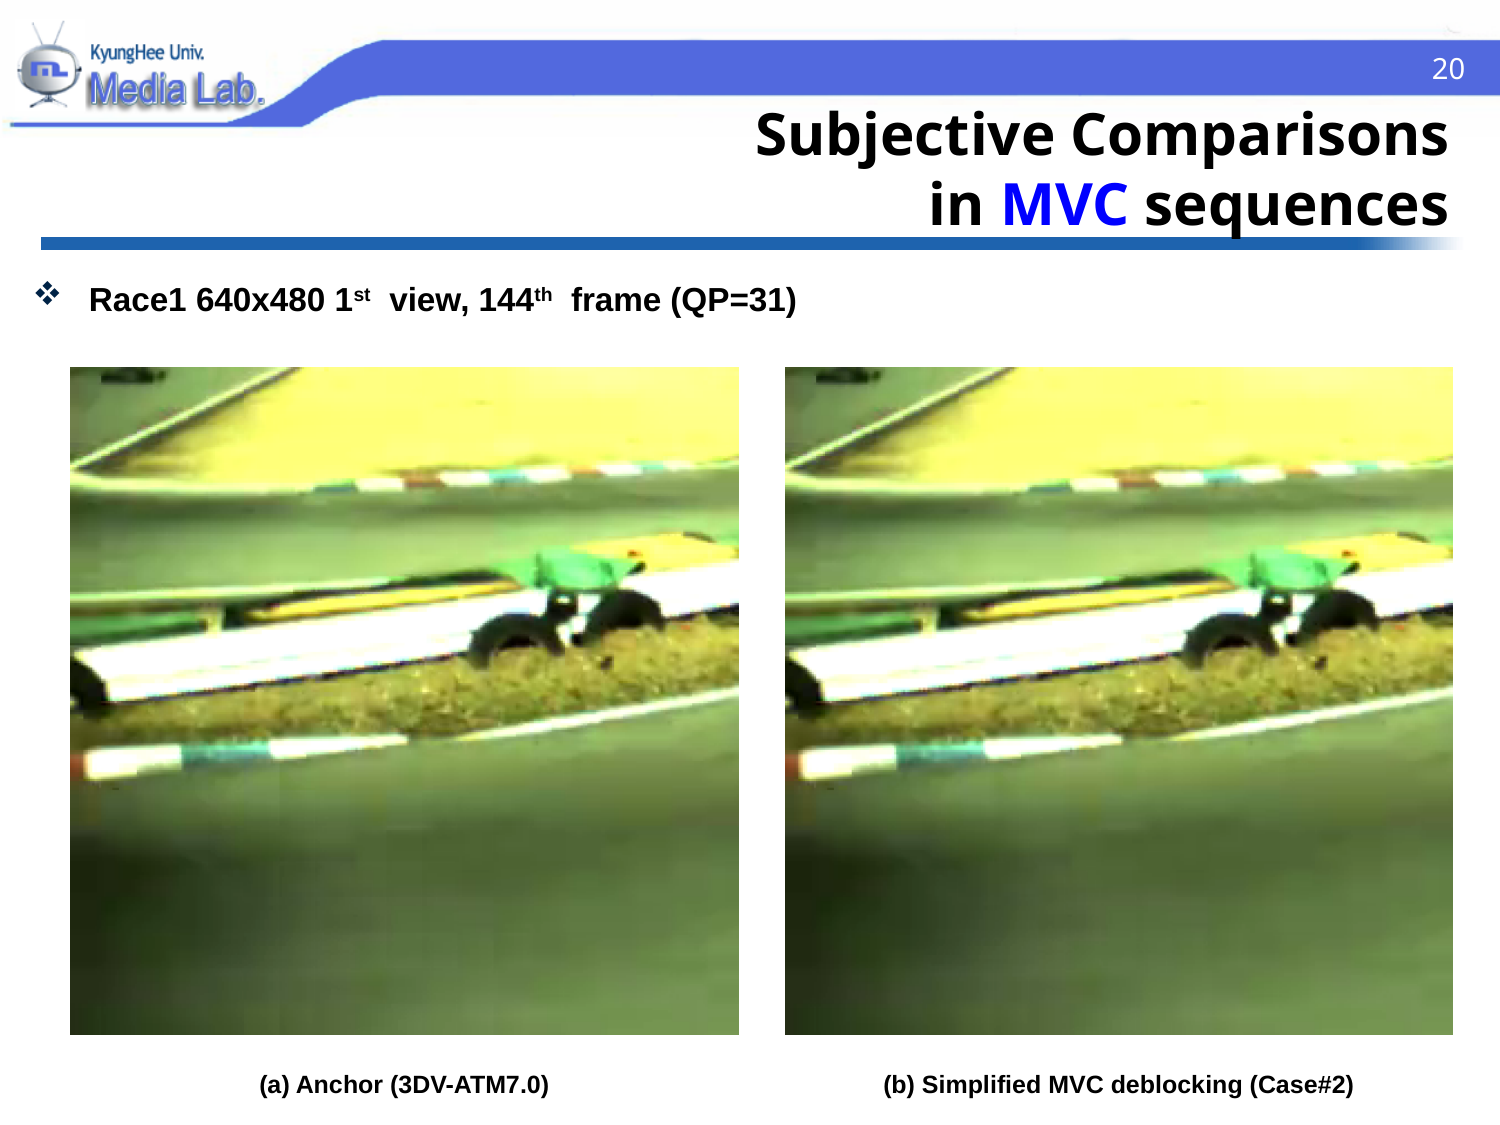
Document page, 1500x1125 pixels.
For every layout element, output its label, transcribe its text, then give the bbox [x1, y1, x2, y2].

slide_number 20 [1403, 42, 1481, 93]
title Subjective Comparisons in MVC sequences [312, 101, 1465, 233]
text_box (b) Simplified MVC deblocking (Case#2) [865, 1060, 1373, 1106]
list Race1 640x480 1st view, 144th frame (QP=31) [17, 262, 1483, 1107]
picture [784, 367, 1454, 1036]
picture [0, 0, 1500, 138]
text_box (a) Anchor (3DV-ATM7.0) [119, 1060, 690, 1106]
picture [41, 237, 1500, 250]
picture [70, 367, 739, 1036]
